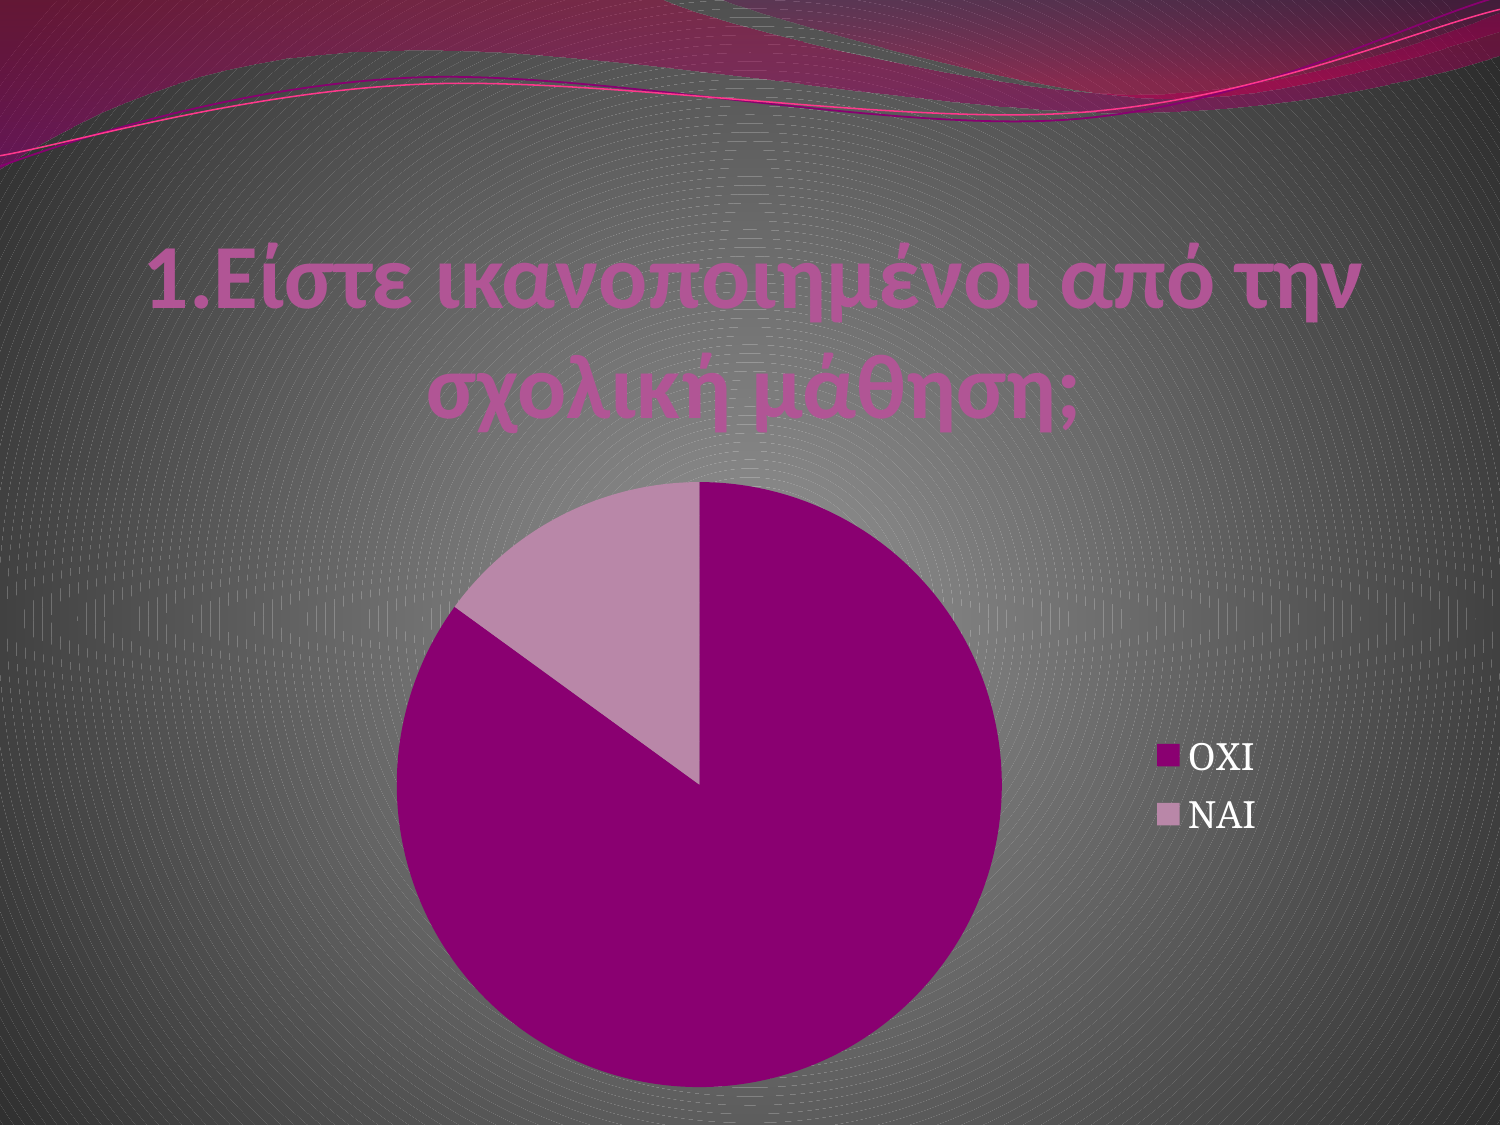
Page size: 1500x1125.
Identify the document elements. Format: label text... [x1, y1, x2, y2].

chart [253, 444, 1282, 1125]
title 1.Είστε ικανοποιημένοι από την σχολική μάθηση; [112, 137, 1401, 438]
